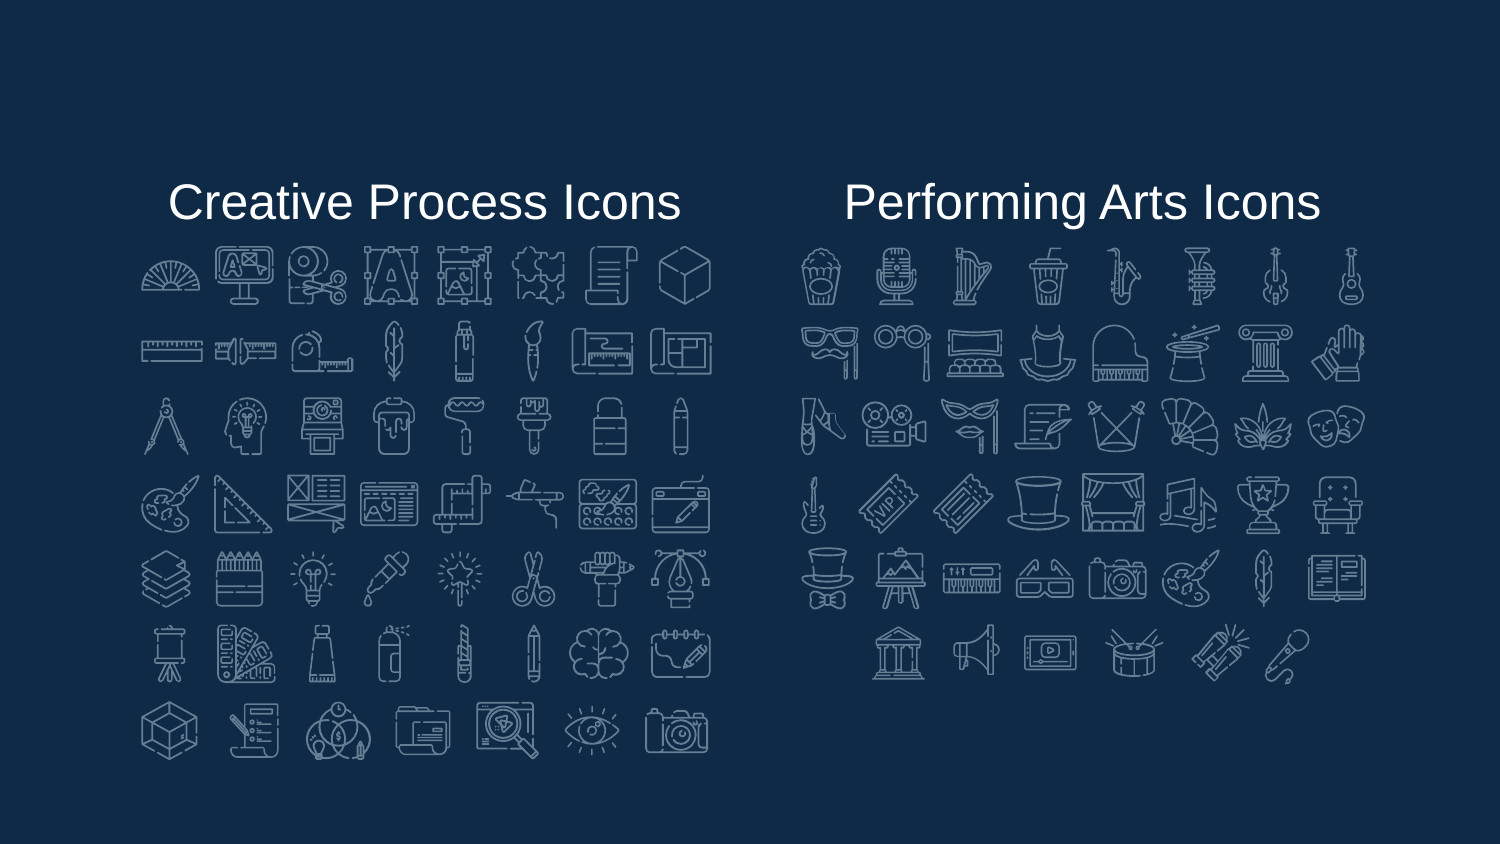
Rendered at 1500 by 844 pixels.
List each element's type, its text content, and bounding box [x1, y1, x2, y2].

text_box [378, 624, 411, 683]
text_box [1088, 557, 1147, 600]
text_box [584, 245, 638, 306]
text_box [578, 478, 638, 530]
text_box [214, 245, 274, 305]
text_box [140, 549, 192, 608]
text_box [800, 547, 855, 610]
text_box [1019, 324, 1077, 383]
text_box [1338, 247, 1365, 306]
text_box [223, 396, 269, 456]
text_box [1014, 403, 1073, 450]
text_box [289, 551, 336, 608]
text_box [286, 474, 346, 534]
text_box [800, 397, 847, 456]
text_box [457, 624, 472, 684]
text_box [650, 629, 711, 679]
text_box [952, 247, 992, 306]
text_box [1311, 324, 1365, 382]
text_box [1236, 476, 1290, 535]
text_box [215, 551, 264, 607]
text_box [1106, 247, 1142, 306]
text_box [1307, 554, 1367, 603]
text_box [571, 327, 634, 375]
text_box [1007, 476, 1070, 531]
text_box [308, 624, 336, 683]
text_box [1028, 247, 1069, 306]
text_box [228, 703, 279, 759]
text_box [362, 550, 410, 607]
text_box [524, 320, 544, 382]
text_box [444, 396, 485, 456]
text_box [143, 397, 189, 456]
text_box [300, 397, 344, 456]
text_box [437, 245, 492, 306]
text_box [644, 707, 709, 754]
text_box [1183, 247, 1216, 306]
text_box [876, 247, 917, 306]
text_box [579, 551, 636, 607]
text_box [1312, 476, 1364, 535]
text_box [216, 624, 276, 684]
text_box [873, 324, 932, 382]
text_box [291, 330, 354, 373]
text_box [508, 551, 559, 607]
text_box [1160, 549, 1221, 608]
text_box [1262, 247, 1289, 306]
text_box [569, 627, 629, 680]
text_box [651, 474, 711, 534]
text_box [651, 549, 710, 609]
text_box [1191, 623, 1251, 682]
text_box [437, 551, 483, 607]
text_box [1092, 324, 1149, 382]
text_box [363, 245, 419, 306]
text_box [1015, 558, 1075, 599]
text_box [800, 247, 842, 306]
text_box [1161, 397, 1219, 456]
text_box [1306, 405, 1367, 448]
text_box [141, 260, 200, 291]
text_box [1234, 402, 1292, 451]
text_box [800, 326, 859, 381]
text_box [384, 320, 404, 383]
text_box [564, 705, 620, 756]
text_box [1263, 628, 1311, 685]
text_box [942, 563, 1002, 594]
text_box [476, 701, 540, 760]
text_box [395, 705, 451, 756]
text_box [1165, 324, 1221, 383]
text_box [1158, 477, 1218, 533]
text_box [1238, 324, 1294, 383]
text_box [1254, 549, 1274, 608]
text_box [800, 476, 827, 535]
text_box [505, 478, 565, 529]
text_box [141, 700, 198, 761]
text_box [527, 624, 541, 683]
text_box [305, 701, 372, 761]
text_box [932, 473, 994, 535]
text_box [432, 474, 492, 534]
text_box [859, 401, 927, 447]
text_box [673, 397, 689, 456]
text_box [875, 547, 927, 610]
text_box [213, 474, 273, 534]
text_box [454, 320, 475, 383]
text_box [1023, 635, 1077, 671]
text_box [509, 245, 565, 305]
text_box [946, 329, 1005, 378]
text_box [1081, 473, 1146, 532]
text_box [153, 624, 186, 683]
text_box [940, 398, 1000, 455]
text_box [658, 245, 711, 306]
text_box [871, 626, 925, 680]
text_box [649, 327, 712, 375]
title Performing Arts Icons [797, 154, 1369, 234]
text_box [953, 624, 1001, 676]
text_box [141, 340, 203, 362]
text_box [359, 481, 419, 527]
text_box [857, 473, 920, 535]
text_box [287, 245, 350, 306]
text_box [214, 337, 277, 366]
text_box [516, 397, 552, 456]
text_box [593, 397, 627, 456]
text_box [372, 397, 416, 456]
title Creative Process Icons [139, 154, 711, 234]
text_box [139, 474, 200, 534]
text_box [1086, 400, 1146, 453]
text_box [1104, 628, 1164, 678]
